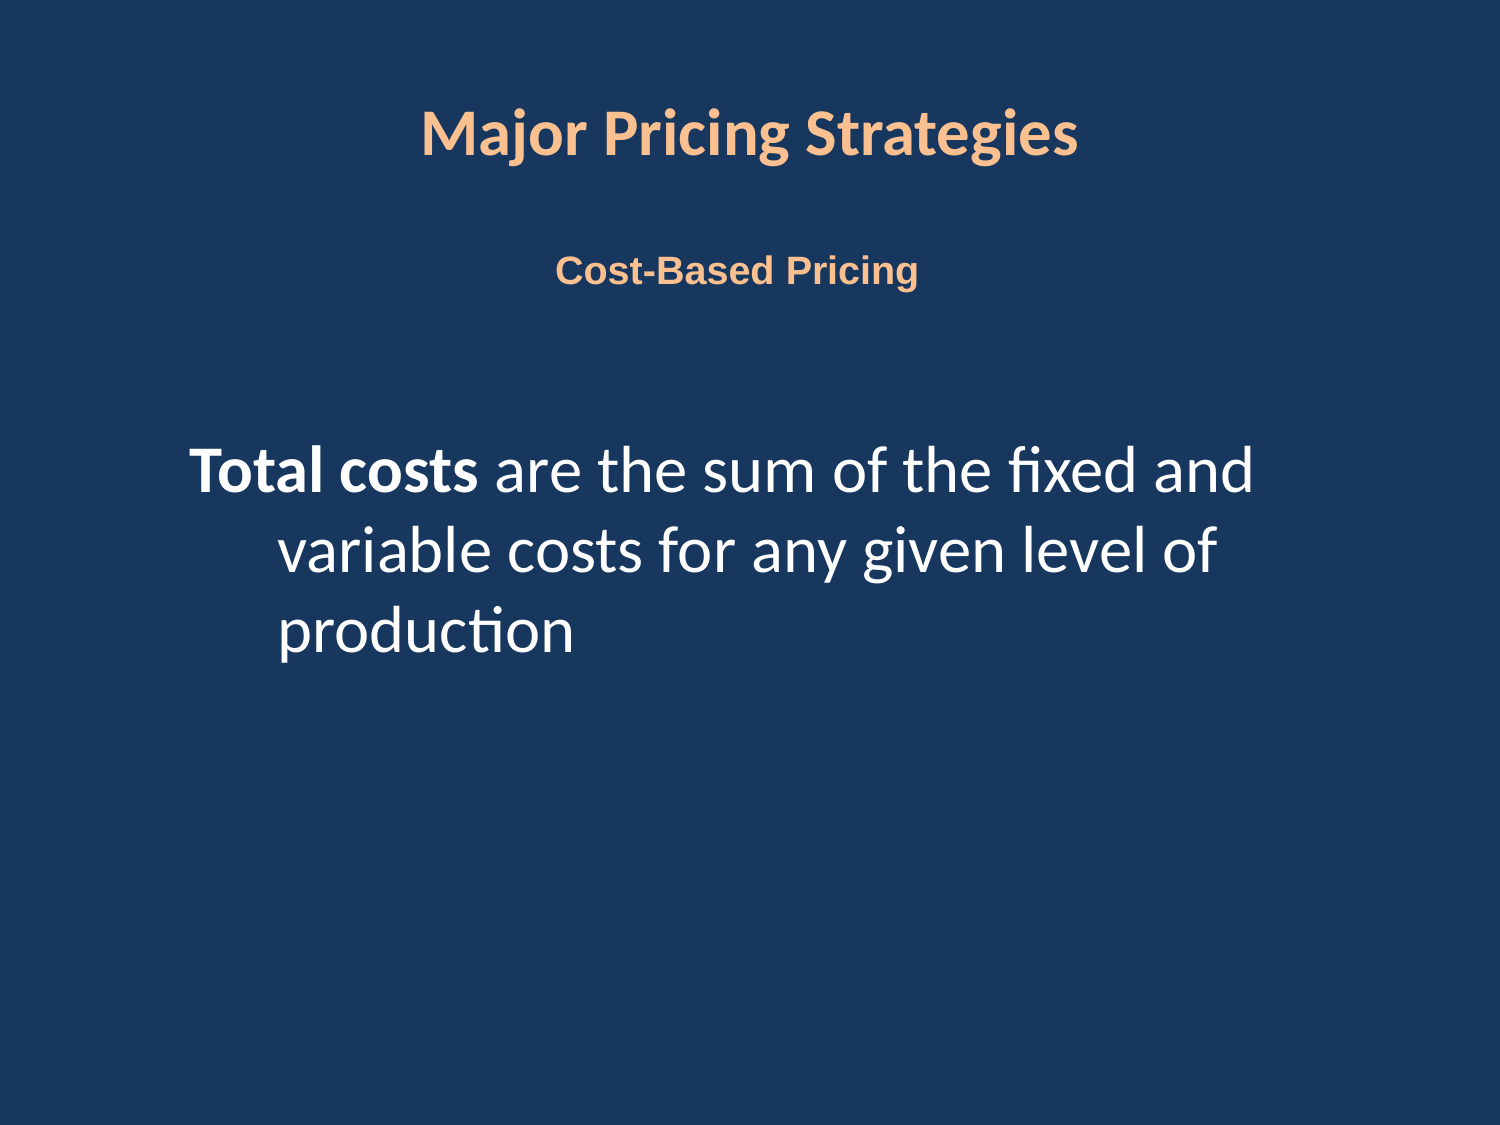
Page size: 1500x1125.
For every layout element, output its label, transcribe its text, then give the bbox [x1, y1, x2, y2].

list Cost-Based Pricing [150, 237, 1325, 300]
list Total costs are the sum of the fixed and variable costs for any given level of production [174, 324, 1313, 1000]
title Major Pricing Strategies [112, 37, 1388, 225]
